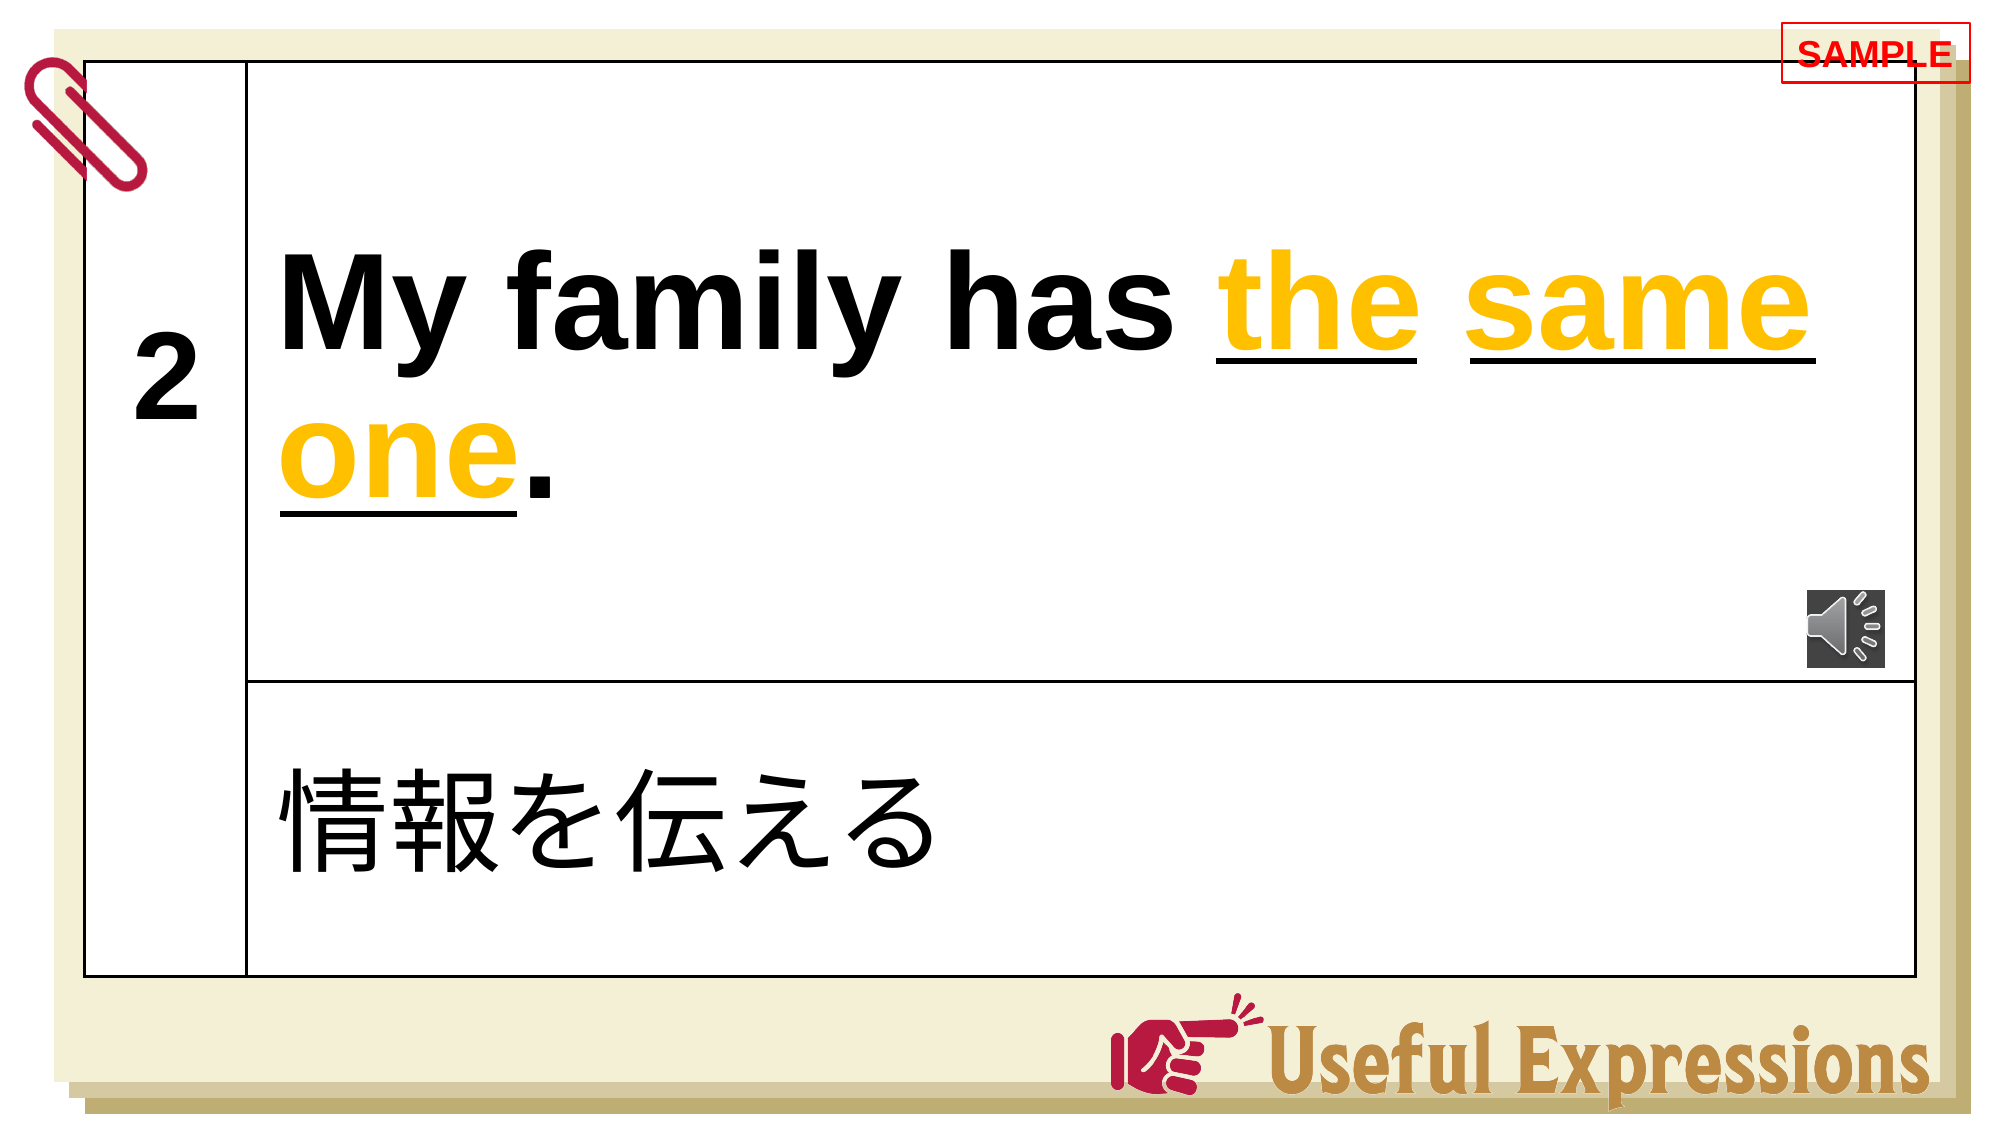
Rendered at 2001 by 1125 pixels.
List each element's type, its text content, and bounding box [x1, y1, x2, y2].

list one. [261, 364, 925, 542]
title 情報を伝える [261, 693, 1886, 961]
list 2 [96, 90, 238, 669]
list the same [1202, 216, 1866, 394]
list My family has the same one. [261, 90, 1886, 669]
picture [18, 46, 149, 203]
text_box SAMPLE [1782, 22, 1971, 83]
picture [1098, 964, 1945, 1125]
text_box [1805, 588, 1886, 669]
